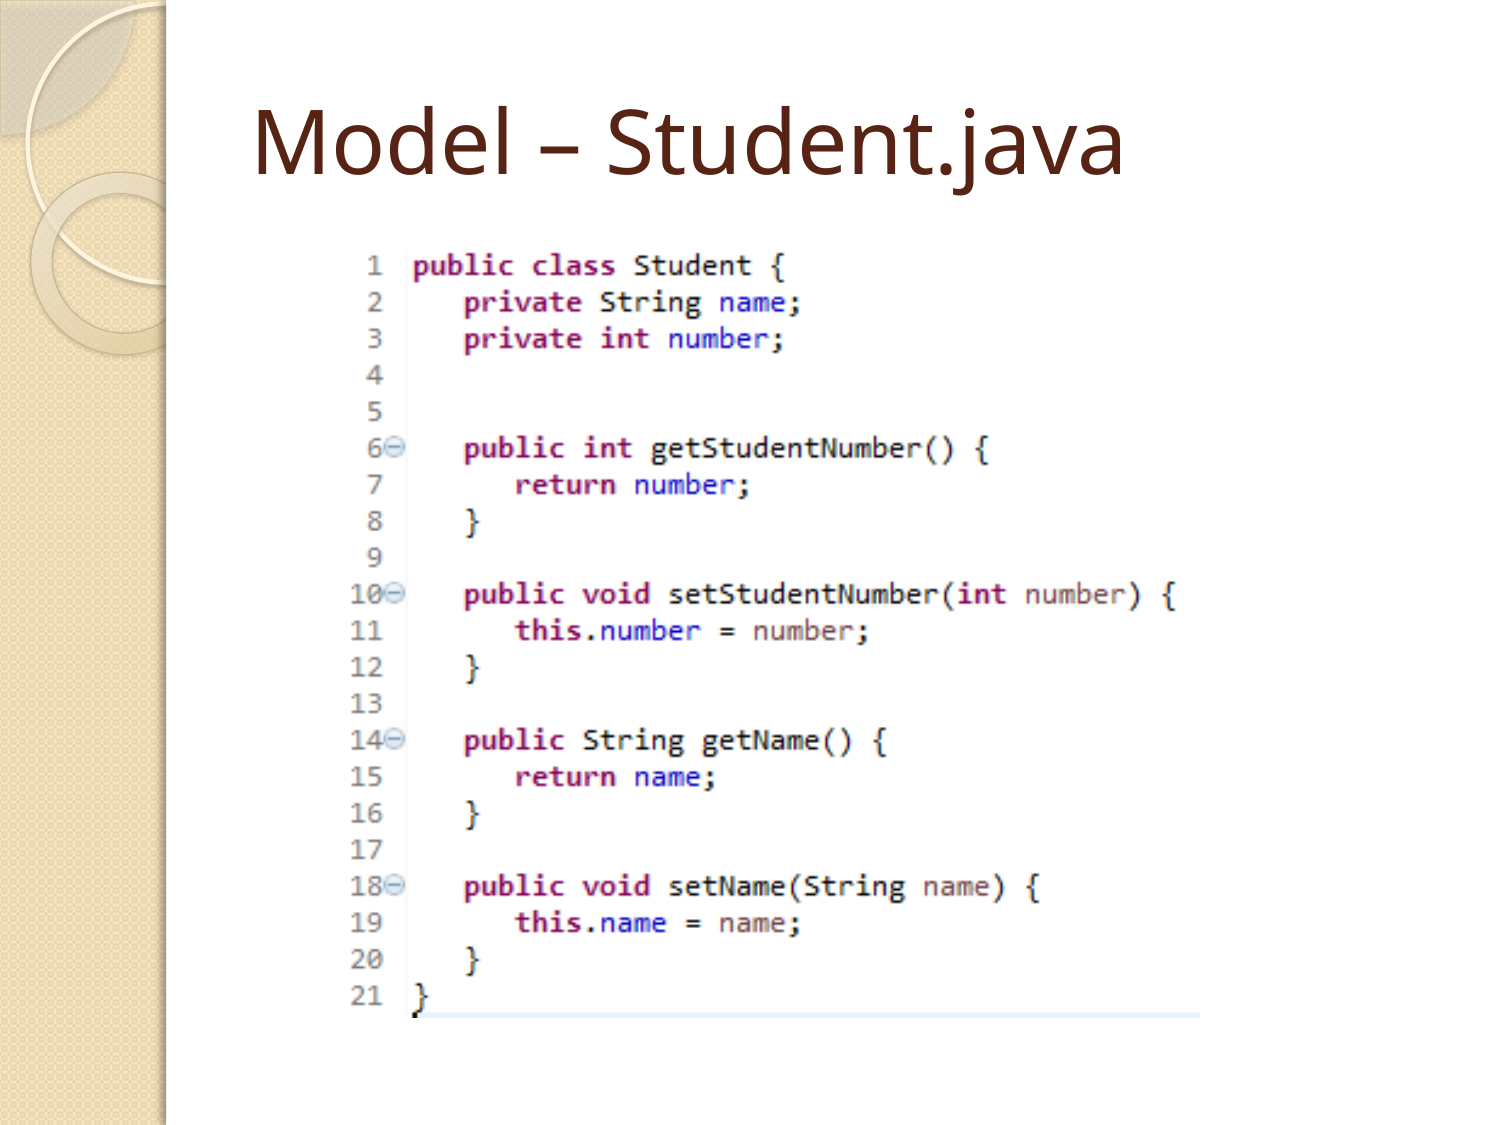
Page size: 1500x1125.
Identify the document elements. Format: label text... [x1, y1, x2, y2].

picture [349, 249, 1201, 1018]
title Model – Student.java [235, 45, 1466, 233]
